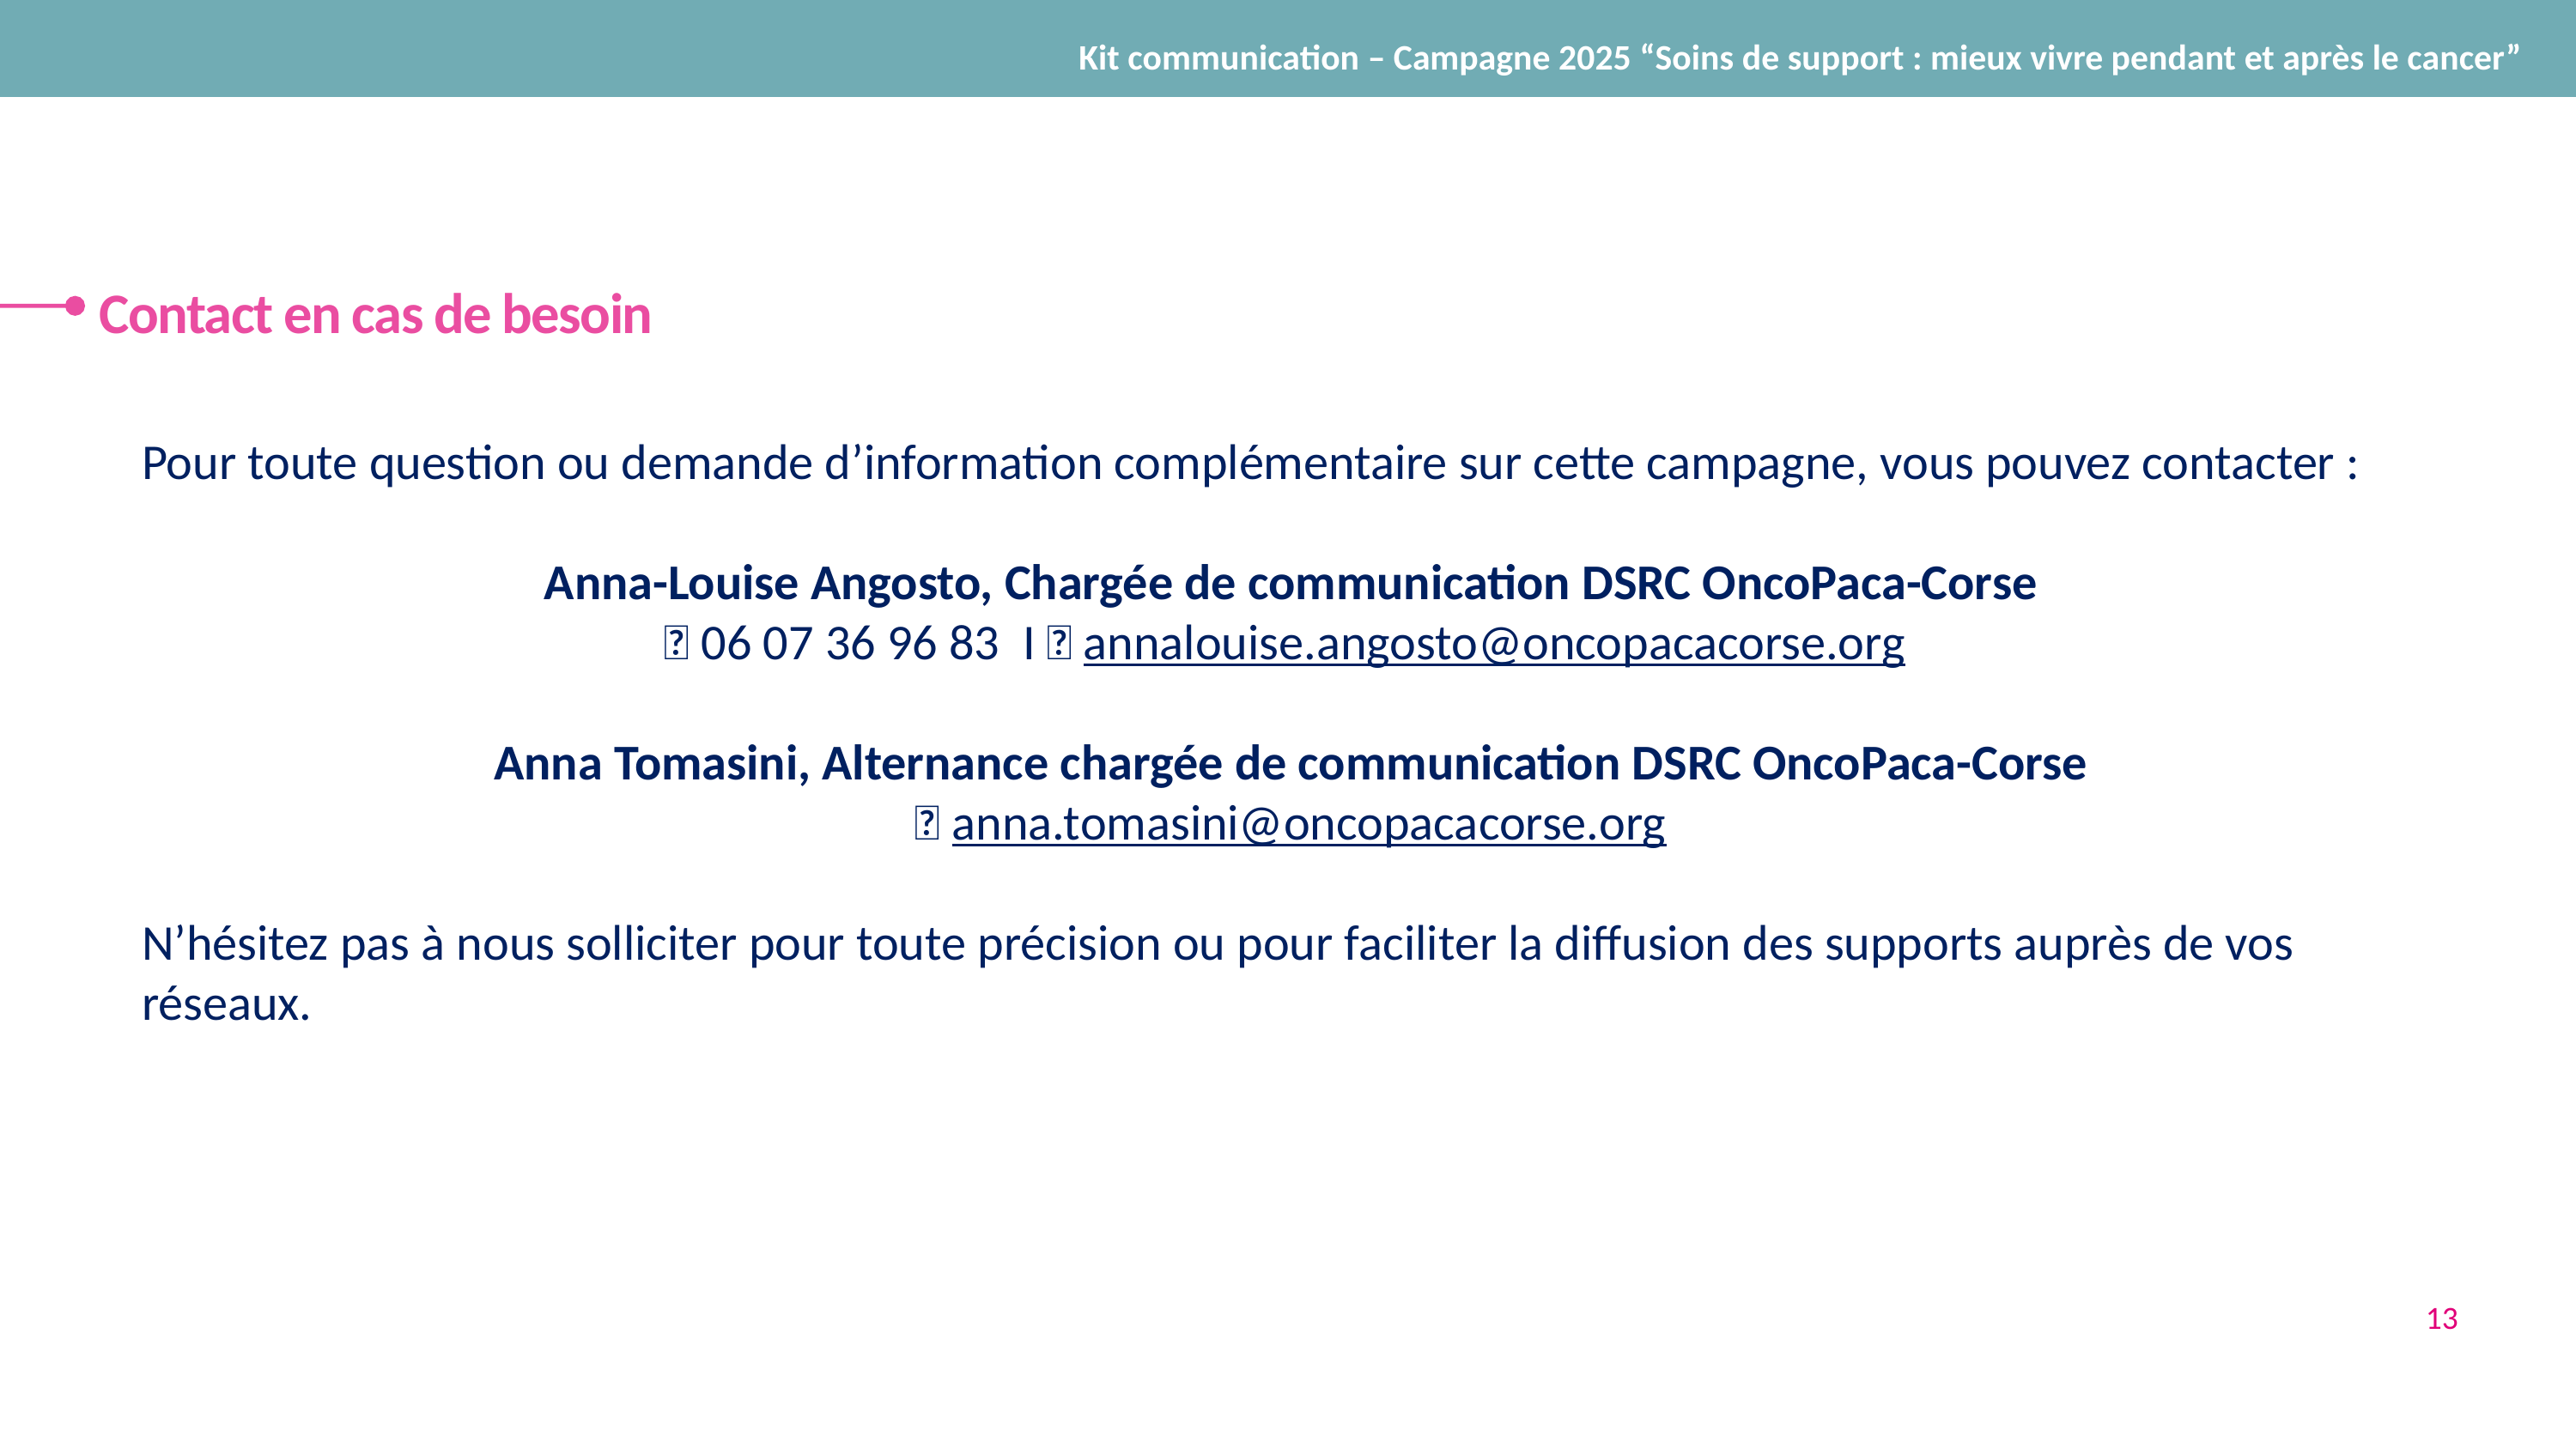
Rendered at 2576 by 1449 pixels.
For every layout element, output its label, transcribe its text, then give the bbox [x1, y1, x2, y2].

text_box 13 [2425, 1298, 2458, 1337]
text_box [0, 0, 2576, 97]
text_box [0, 296, 84, 315]
text_box Contact en cas de besoin [99, 264, 1428, 345]
text_box Pour toute question ou demande d’information complémentaire sur cette campagne, vous pouvez contacter : Anna-Louise Angosto, Chargée de communication DSRC OncoPaca-Corse 📞 06 07 36 96 83 I 📩 annalouise.angosto@oncopacacorse.org Anna Tomasini, Alternance chargée de communication DSRC OncoPaca-Corse 📩 anna.tomasini@oncopacacorse.org N’hésitez pas à nous solliciter pour toute précision ou pour faciliter la diffusion des supports auprès de vos réseaux. [128, 422, 2453, 1037]
